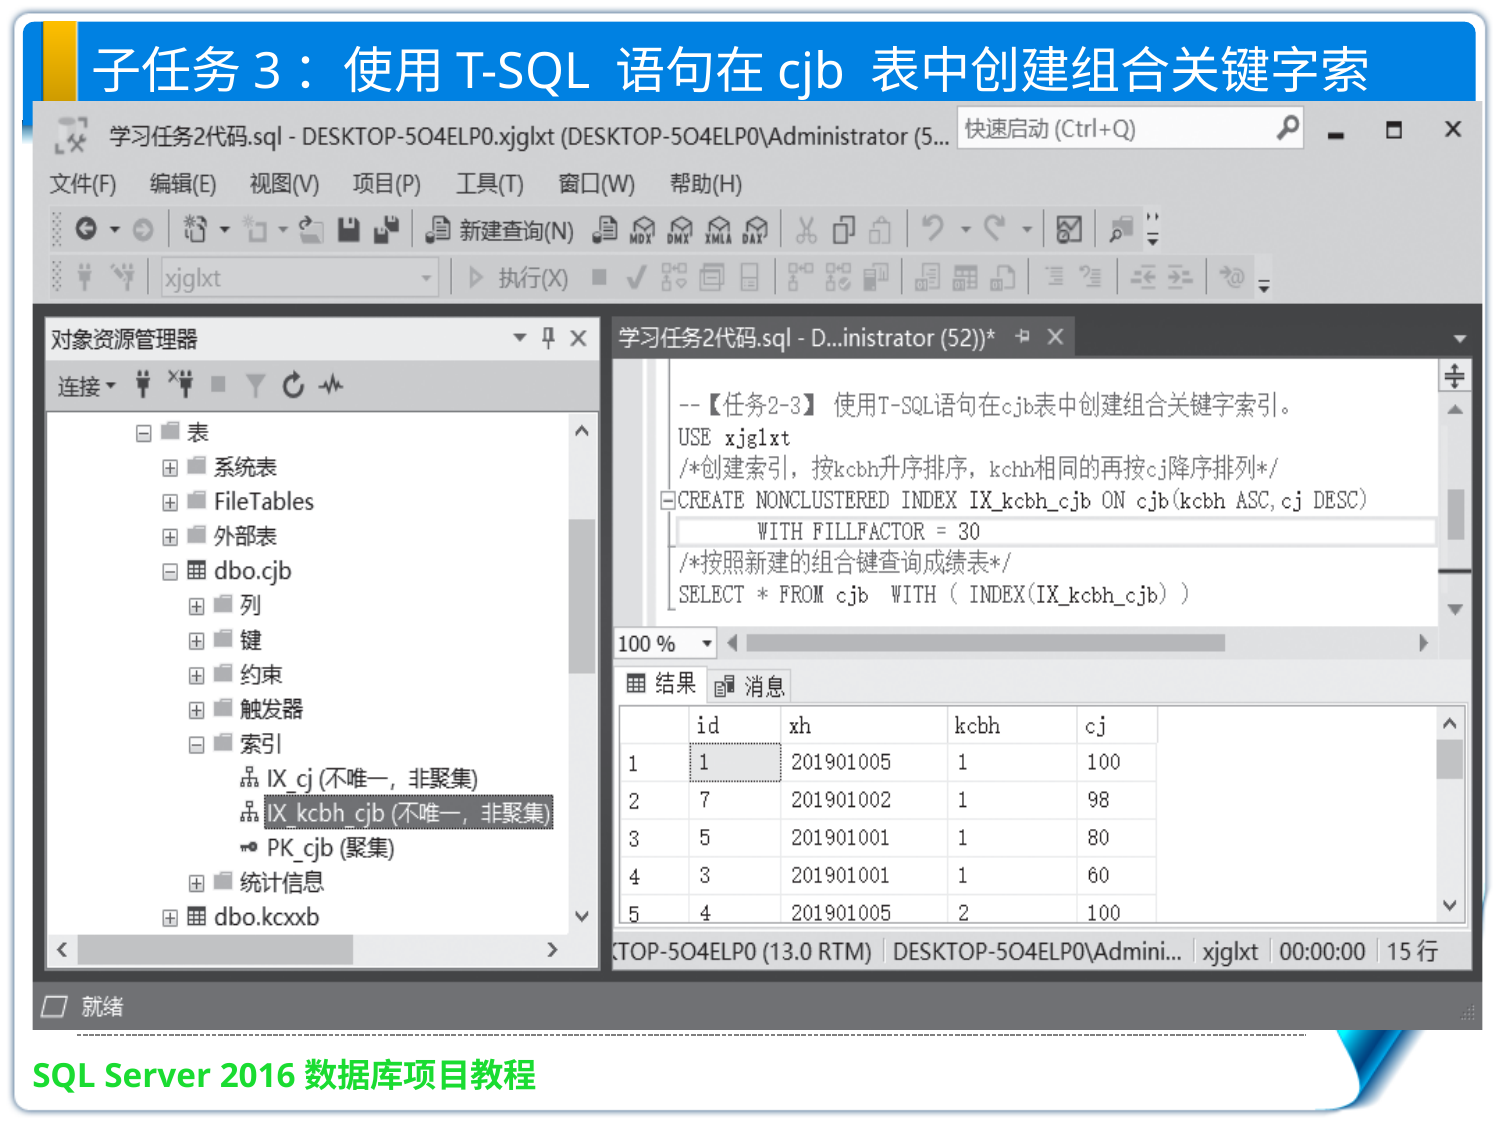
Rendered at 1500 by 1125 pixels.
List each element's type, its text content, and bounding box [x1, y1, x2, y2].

title 子任务3：使用T-SQL 语句在cjb 表中创建组合关键字索引 [76, 30, 1424, 101]
picture [0, 0, 1500, 1125]
